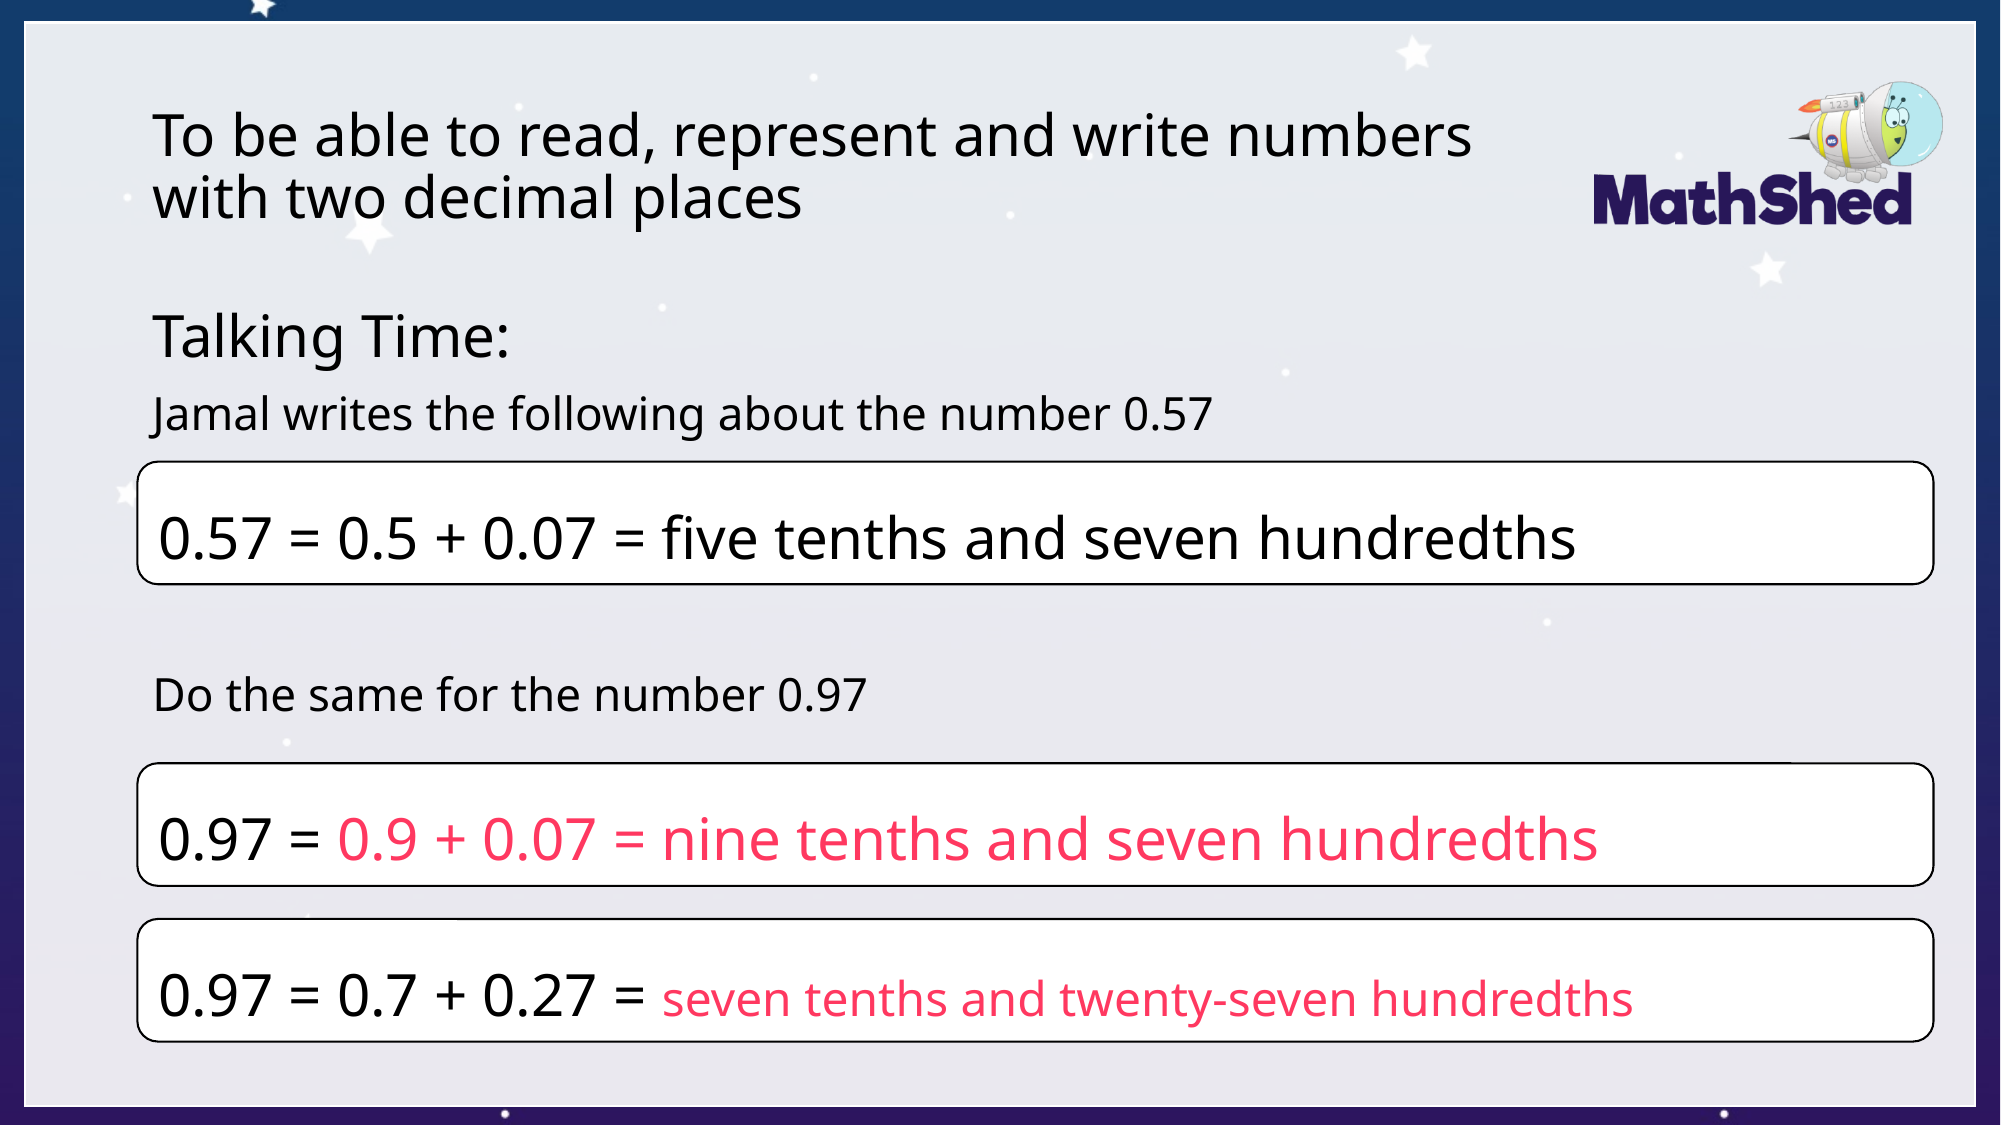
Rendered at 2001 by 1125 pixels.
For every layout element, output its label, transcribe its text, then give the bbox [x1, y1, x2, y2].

list Talking Time: Jamal writes the following about the number 0.57 Do the same for the number 0.97 [137, 874, 1863, 931]
text_box 0.97 = 0.9 + 0.07 = nine tenths and seven hundredths [136, 762, 1935, 887]
list Talking Time: Jamal writes the following about the number 0.57 Do the same for the number 0.97 [137, 572, 1863, 775]
text_box 0.57 = 0.5 + 0.07 = five tenths and seven hundredths [136, 460, 1935, 586]
list Talking Time: Jamal writes the following about the number 0.57 Do the same for the number 0.97 [137, 299, 1863, 474]
title To be able to read, represent and write numbers with two decimal places [137, 59, 1578, 278]
picture [0, 0, 2001, 1125]
text_box 0.97 = 0.7 + 0.27 = seven tenths and twenty-seven hundredths [136, 917, 1935, 1043]
